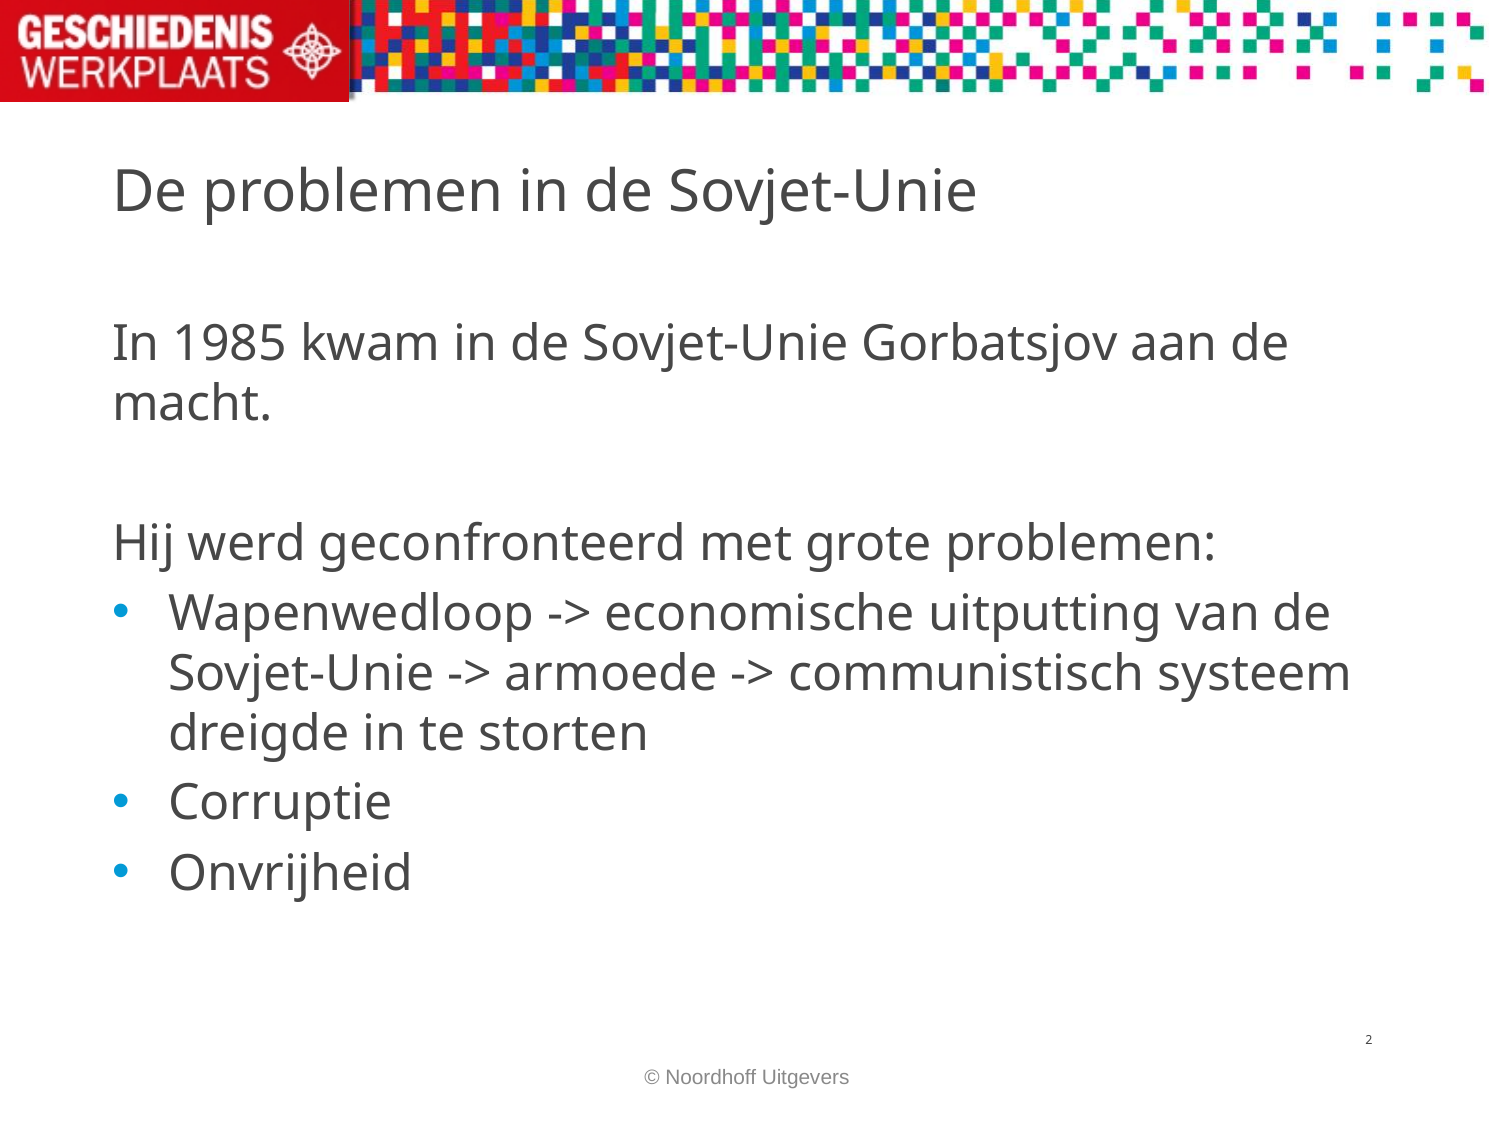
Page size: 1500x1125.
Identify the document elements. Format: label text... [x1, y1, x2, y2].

text_box © Noordhoff Uitgevers [512, 1045, 988, 1106]
slide_number 2 [1325, 1025, 1388, 1063]
picture [0, 0, 1500, 1125]
list In 1985 kwam in de Sovjet-Unie Gorbatsjov aan de macht. Hij werd geconfronteerd met grote problemen: Wapenwedloop -> economische uitputting van de Sovjet-Unie -> armoede -> communistisch systeem dreigde in te storten Corruptie Onvrijheid [112, 302, 1409, 1024]
title De problemen in de Sovjet-Unie [112, 145, 1401, 256]
